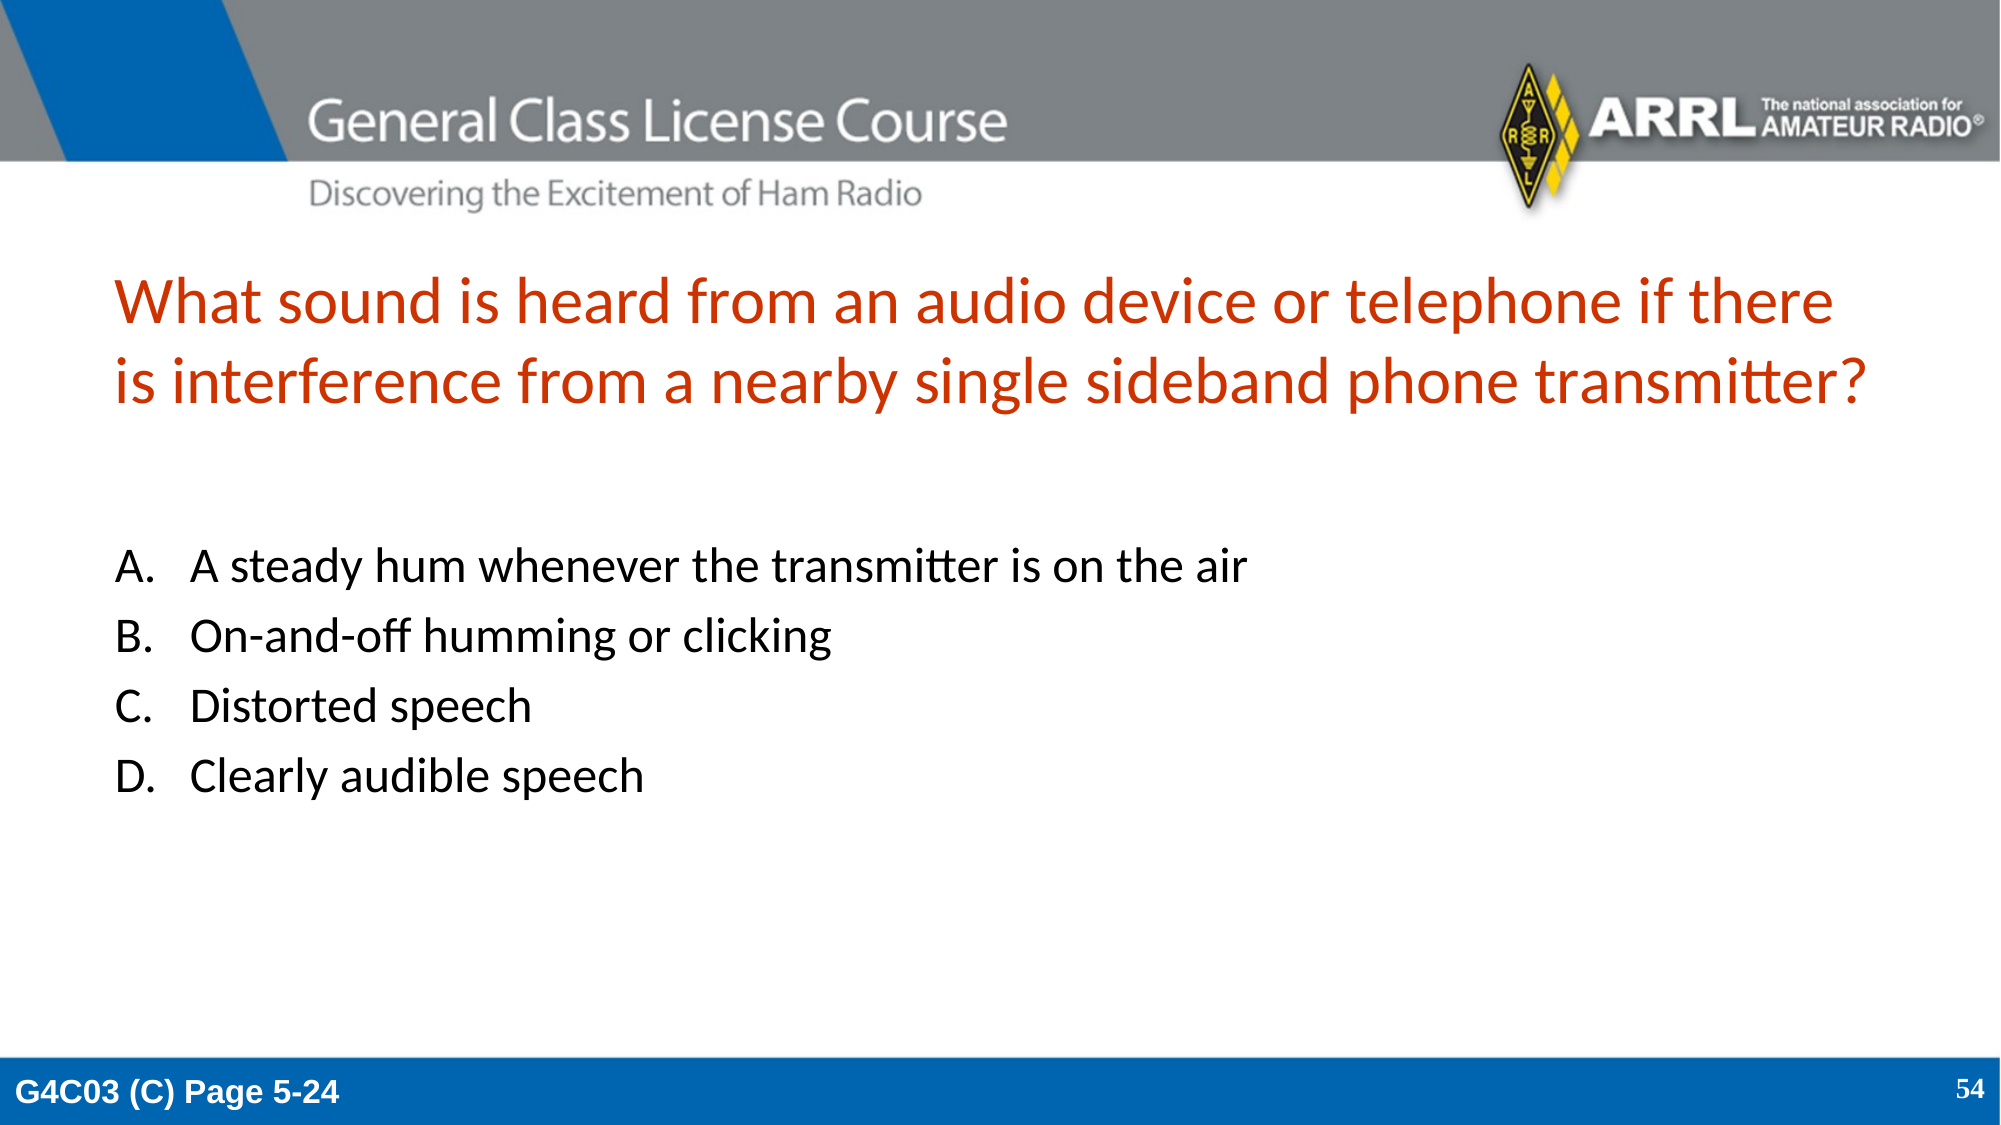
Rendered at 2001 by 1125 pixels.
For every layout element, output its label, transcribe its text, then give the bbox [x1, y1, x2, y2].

text_box 54 [1875, 1062, 2000, 1113]
list A steady hum whenever the transmitter is on the air On-and-off humming or clicking Distorted speech Clearly audible speech [99, 525, 1900, 1005]
text_box G4C03 (C) Page 5-24 [0, 1062, 1313, 1118]
title What sound is heard from an audio device or telephone if there is interference from a nearby single sideband phone transmitter? [99, 249, 1900, 468]
picture [0, 0, 2001, 1125]
